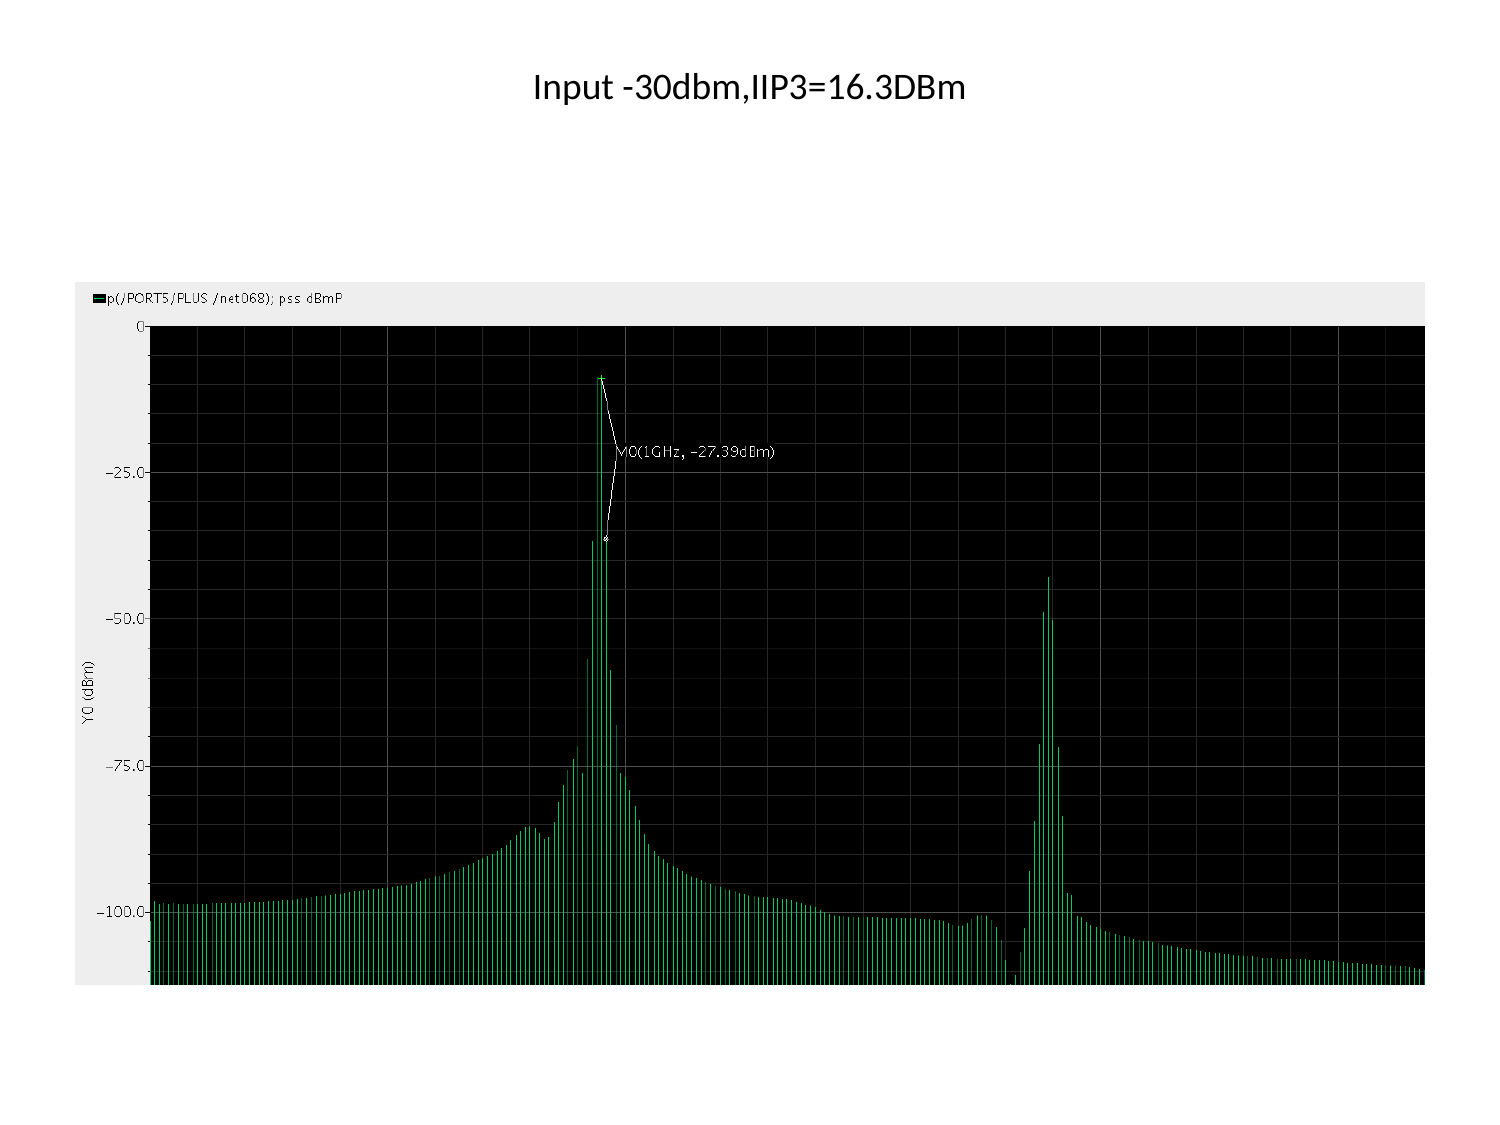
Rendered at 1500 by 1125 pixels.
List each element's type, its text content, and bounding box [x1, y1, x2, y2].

title Input -30dbm,IIP3=16.3DBm [75, 45, 1425, 125]
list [74, 282, 1426, 986]
